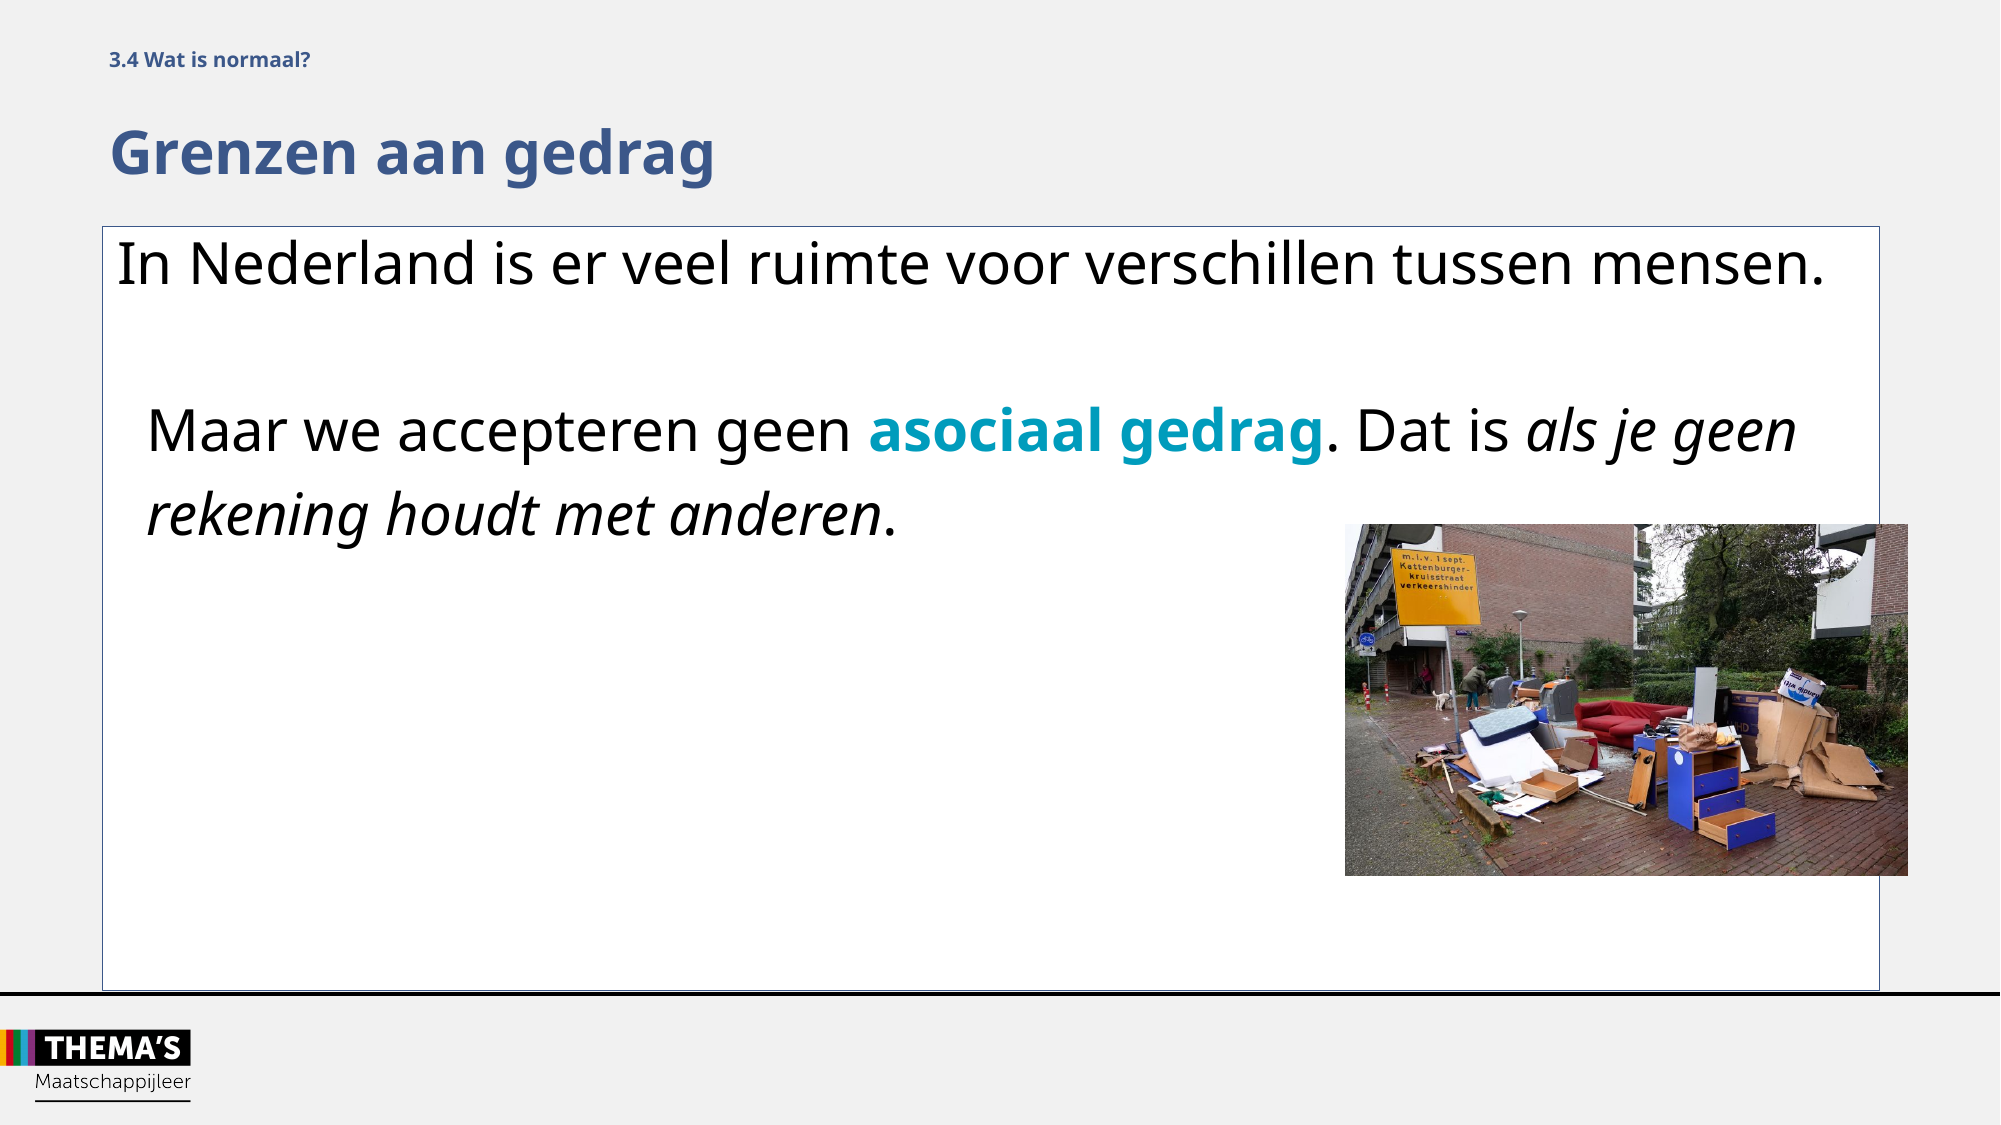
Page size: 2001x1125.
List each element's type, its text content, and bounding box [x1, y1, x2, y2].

list 3.4 Wat is normaal? [94, 33, 941, 88]
list In Nederland is er veel ruimte voor verschillen tussen mensen. Maar we accepteren geen asociaal gedrag. Dat is als je geen rekening houdt met anderen. [102, 226, 1880, 991]
list Grenzen aan gedrag [94, 114, 1879, 205]
picture [0, 993, 203, 1125]
picture [1345, 524, 1908, 876]
